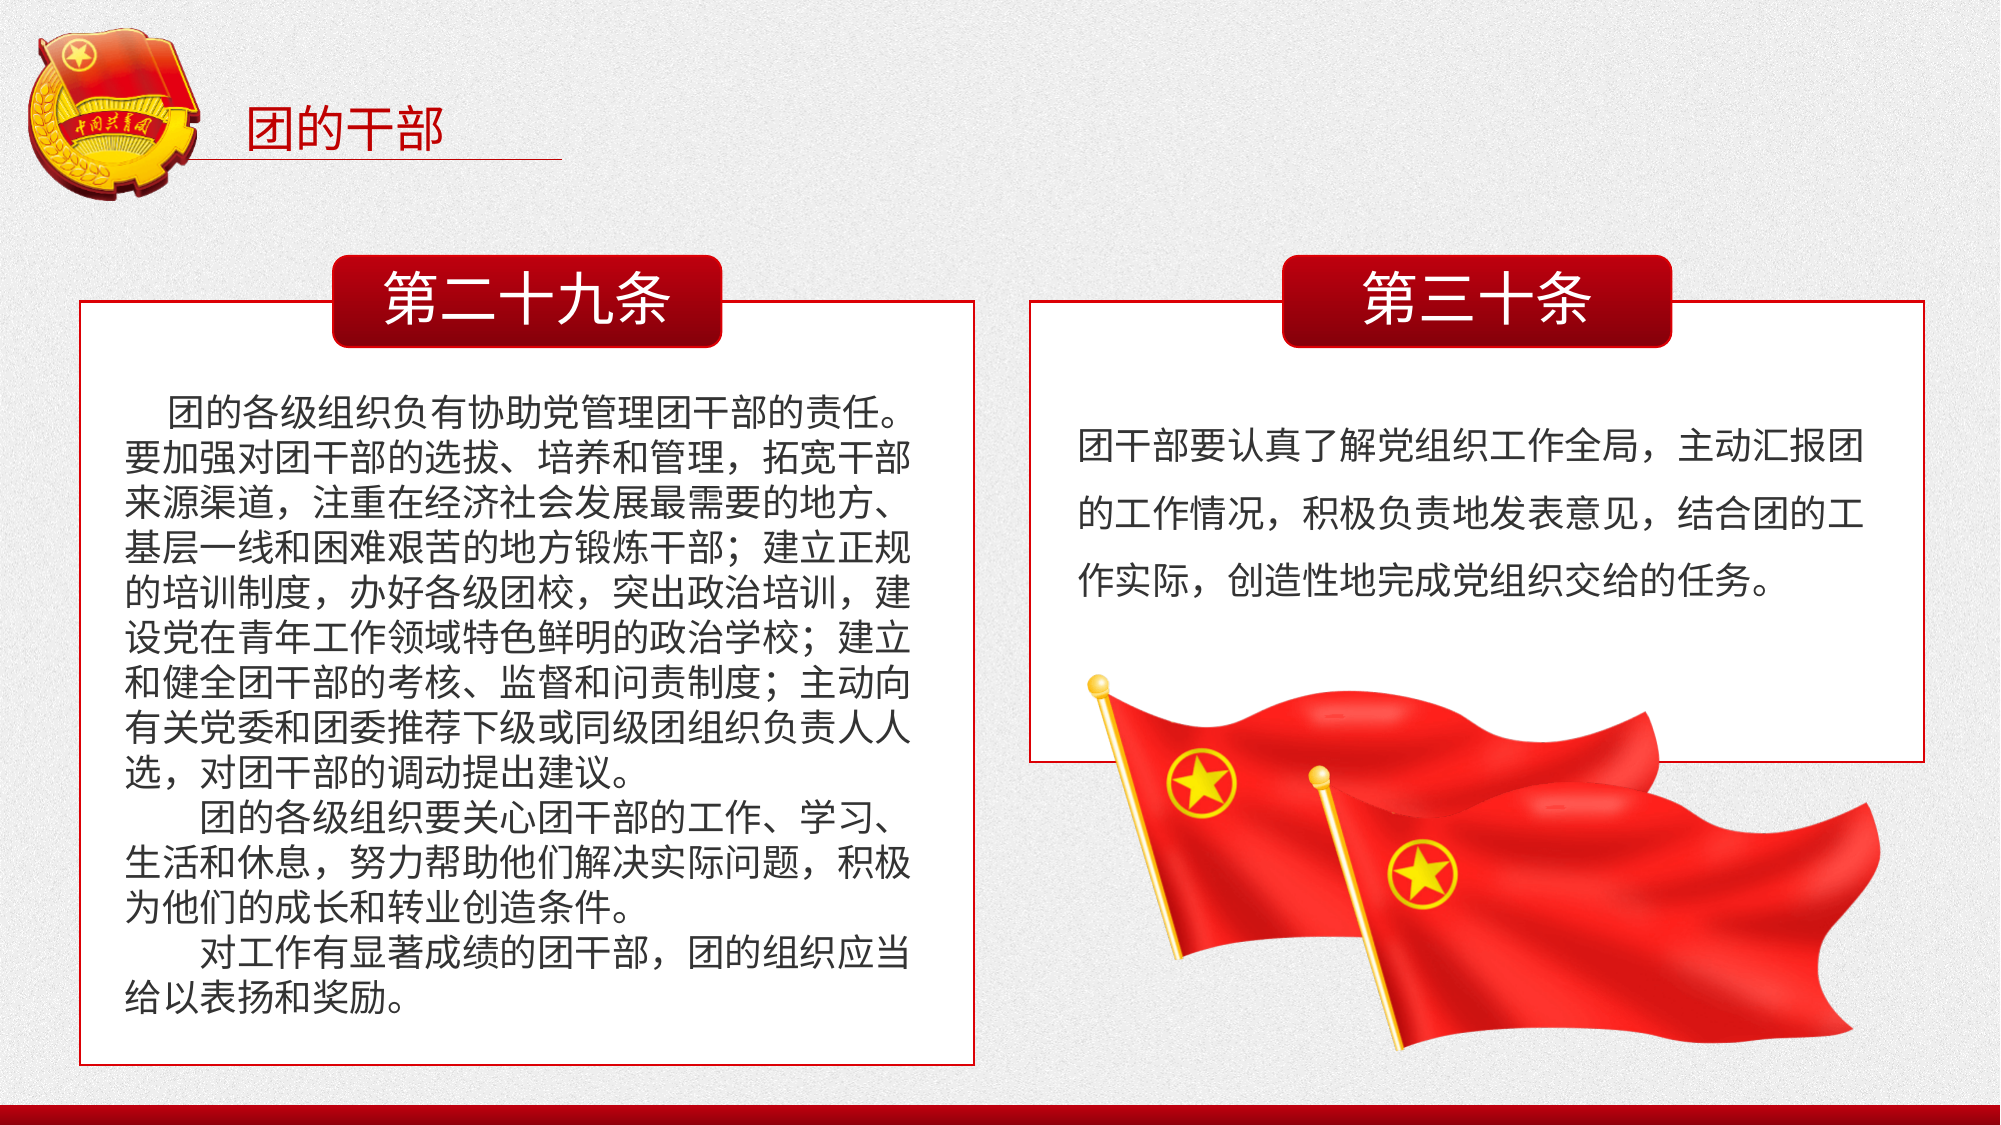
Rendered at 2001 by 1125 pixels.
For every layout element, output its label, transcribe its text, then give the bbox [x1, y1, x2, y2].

text_box 团的干部 [230, 160, 461, 165]
text_box 第二十九条 [332, 254, 723, 349]
text_box 团的干部 [230, 90, 461, 159]
picture [0, 0, 2001, 1125]
text_box [1029, 300, 1925, 763]
text_box [79, 300, 975, 1066]
text_box 团干部要认真了解党组织工作全局，主动汇报团的工作情况，积极负责地发表意见，结合团的工作实际，创造性地完成党组织交给的任务。 [1062, 392, 1892, 610]
text_box 团的各级组织负有协助党管理团干部的责任。要加强对团干部的选拔、培养和管理，拓宽干部来源渠道，注重在经济社会发展最需要的地方、基层一线和困难艰苦的地方锻炼干部；建立正规的培训制度，办好各级团校，突出政治培训，建设党在青年工作领域特色鲜明的政治学校；建立和健全团干部的考核、监督和问责制度；主动向有关党委和团委推荐下级或同级团组织负责人人选，对团干部的调动提出建议。 团的各级组织要关心团干部的工作、学习、生活和休息，努力帮助他们解决实际问题，积极为他们的成长和转业创造条件。 对工作有显著成绩的团干部，团的组织应当给以表扬和奖励。 [109, 381, 945, 1026]
text_box 第三十条 [1282, 254, 1673, 349]
